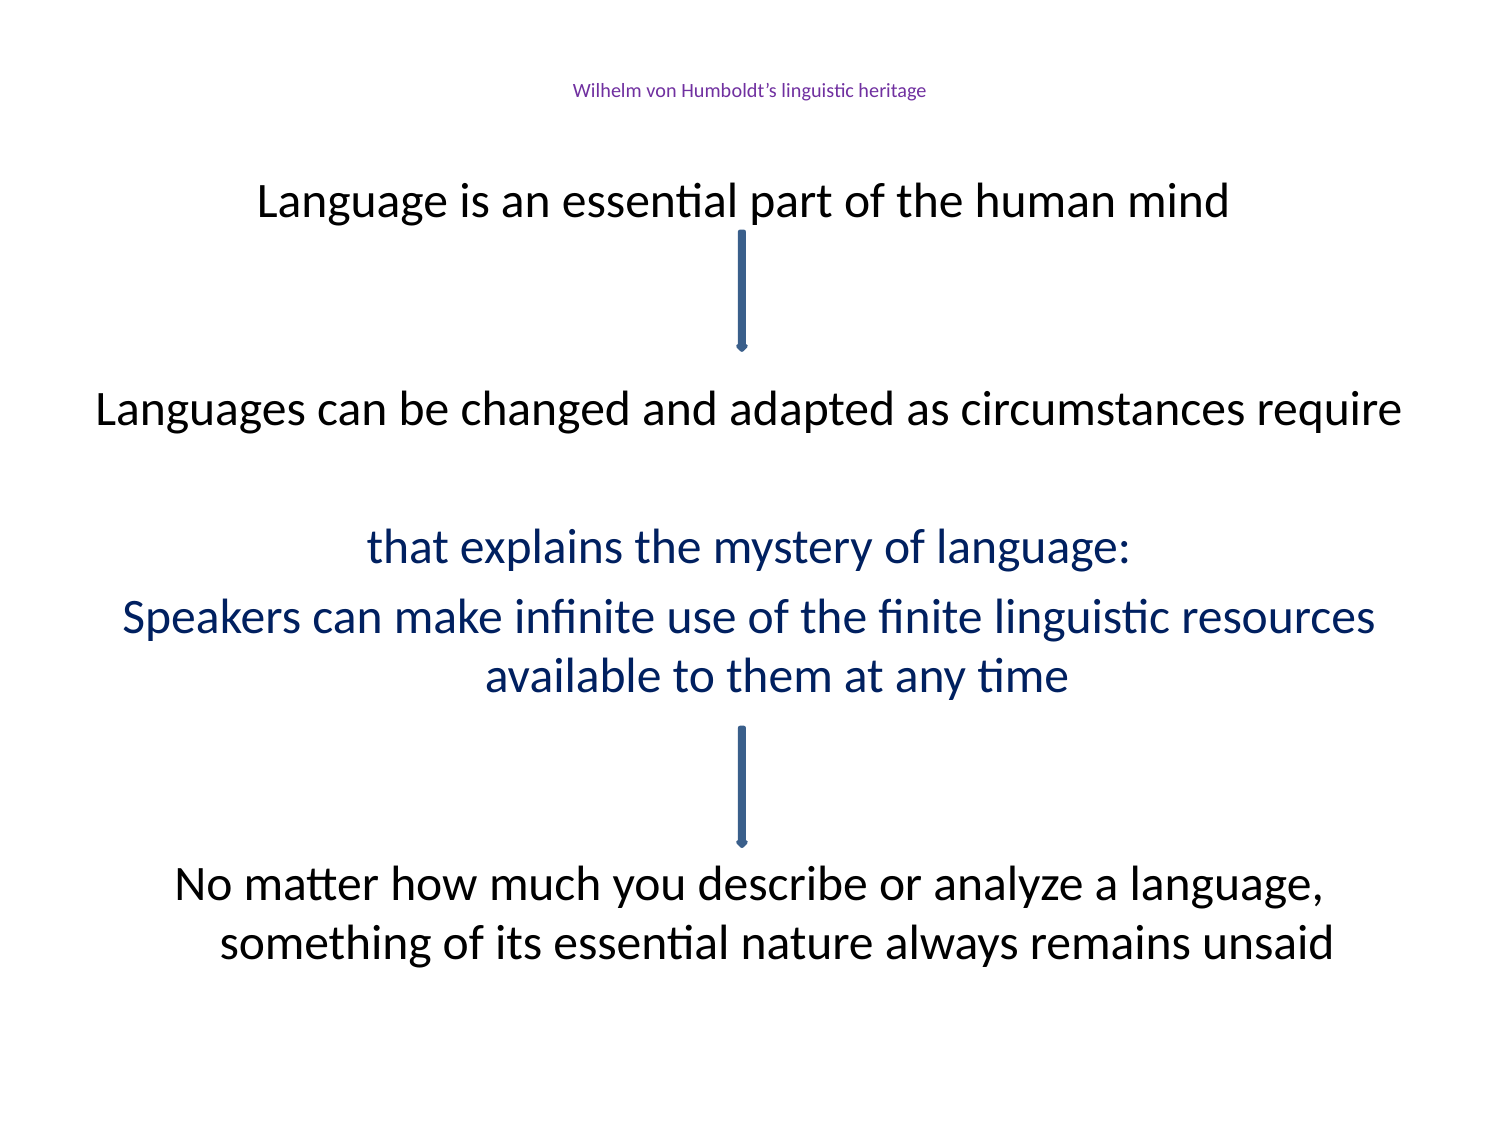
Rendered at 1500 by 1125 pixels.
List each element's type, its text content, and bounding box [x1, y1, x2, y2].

list Language is an essential part of the human mind Languages can be changed and adapted as circumstances require that explains the mystery of language: Speakers can make infinite use of the finite linguistic resources available to them at any time No matter how much you describe or analyze a language, something of its essential nature always remains unsaid [75, 160, 1424, 1005]
text_box [736, 725, 748, 849]
title Wilhelm von Humboldt’s linguistic heritage [75, 45, 1425, 149]
text_box [736, 229, 748, 352]
